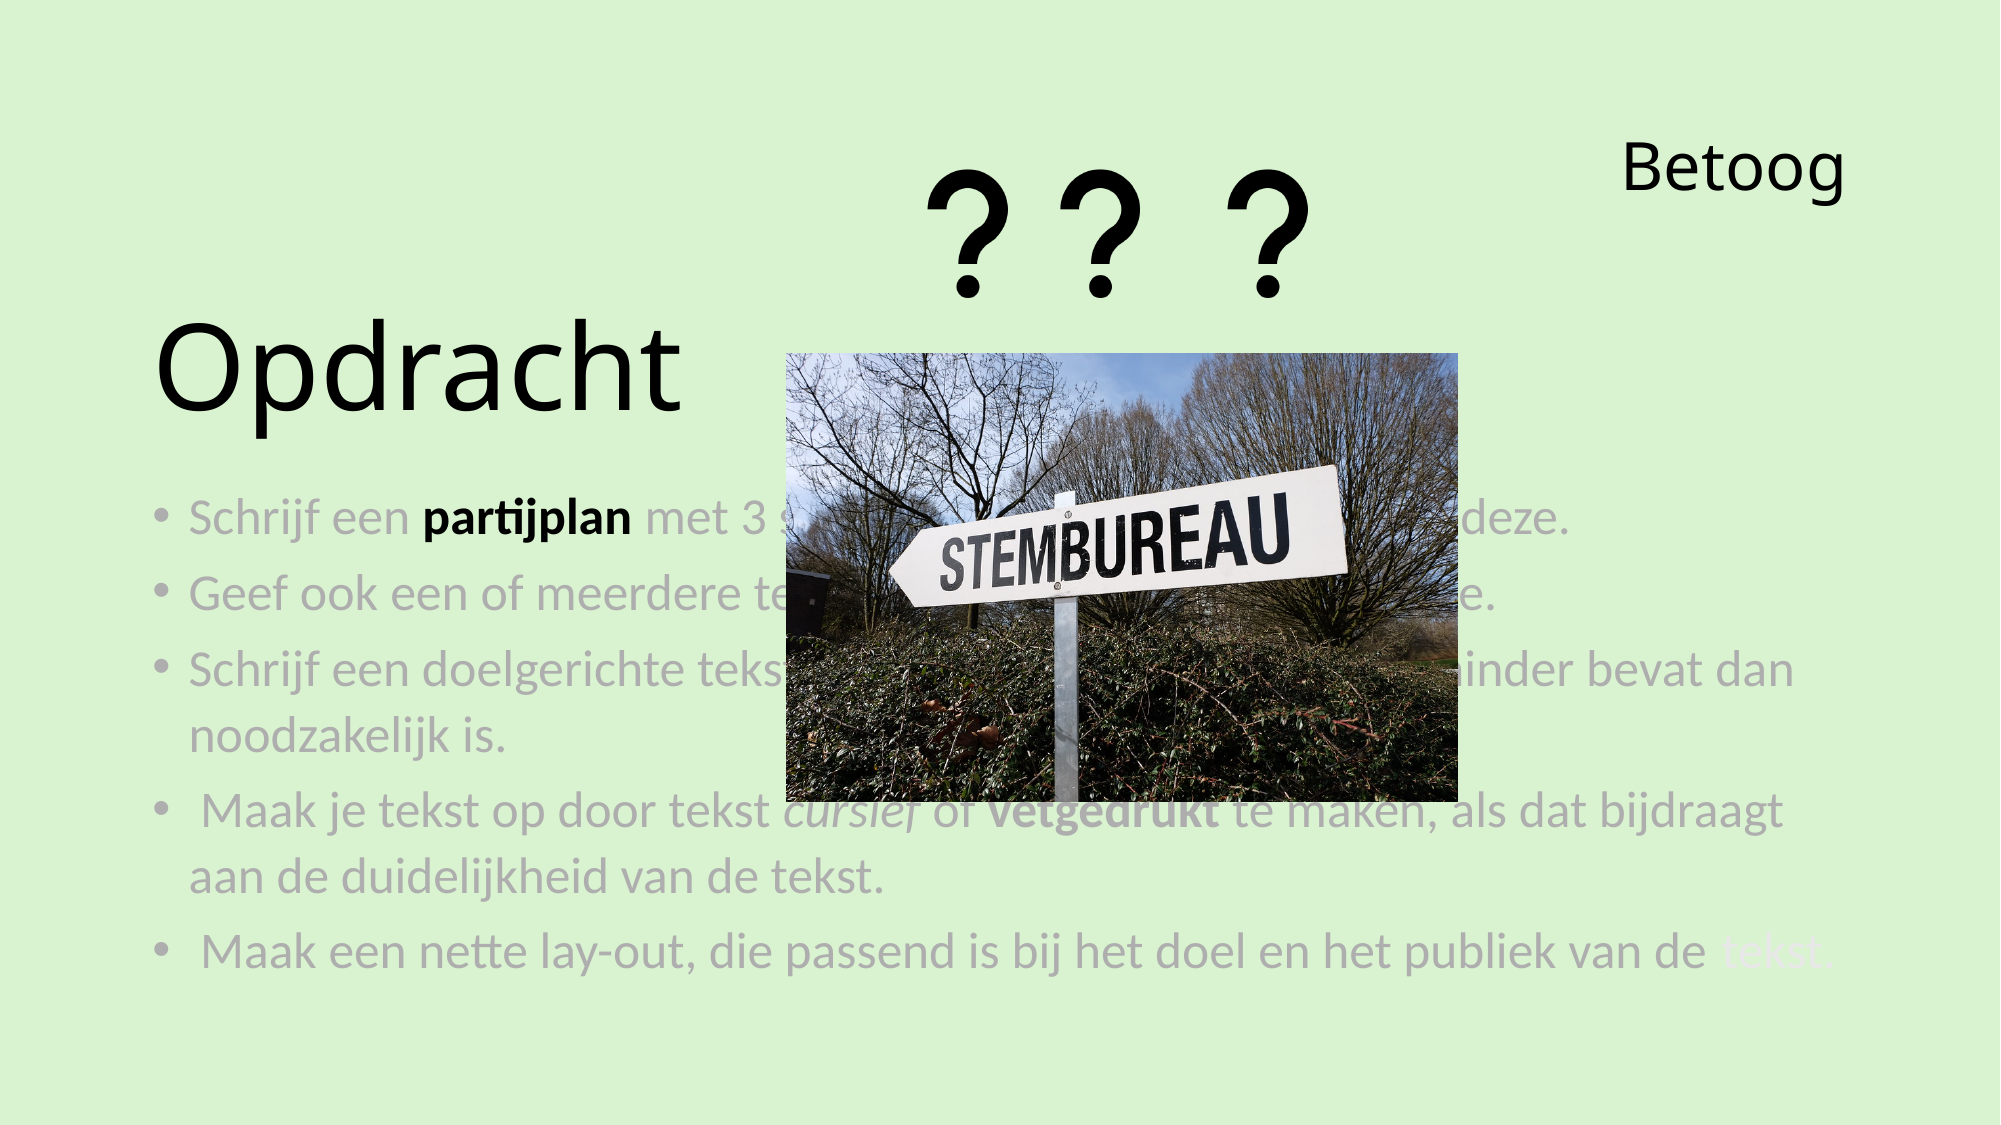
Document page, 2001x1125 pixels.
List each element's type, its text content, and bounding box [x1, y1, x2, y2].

list Opdracht Schrijf een partijplan met 3 standpunten en beargumenteer deze. Geef ook een of meerdere tegenargumenten en weerleg deze. Schrijf een doelgerichte tekst, die niet meer maar ook niet minder bevat dan noodzakelijk is. Maak je tekst op door tekst cursief of vetgedrukt te maken, als dat bijdraagt aan de duidelijkheid van de tekst. Maak een nette lay-out, die passend is bij het doel en het publiek van de tekst. [137, 299, 1863, 1014]
picture [891, 157, 1176, 309]
picture [785, 352, 1459, 802]
picture [1191, 157, 1343, 309]
title Betoog [137, 59, 1863, 278]
